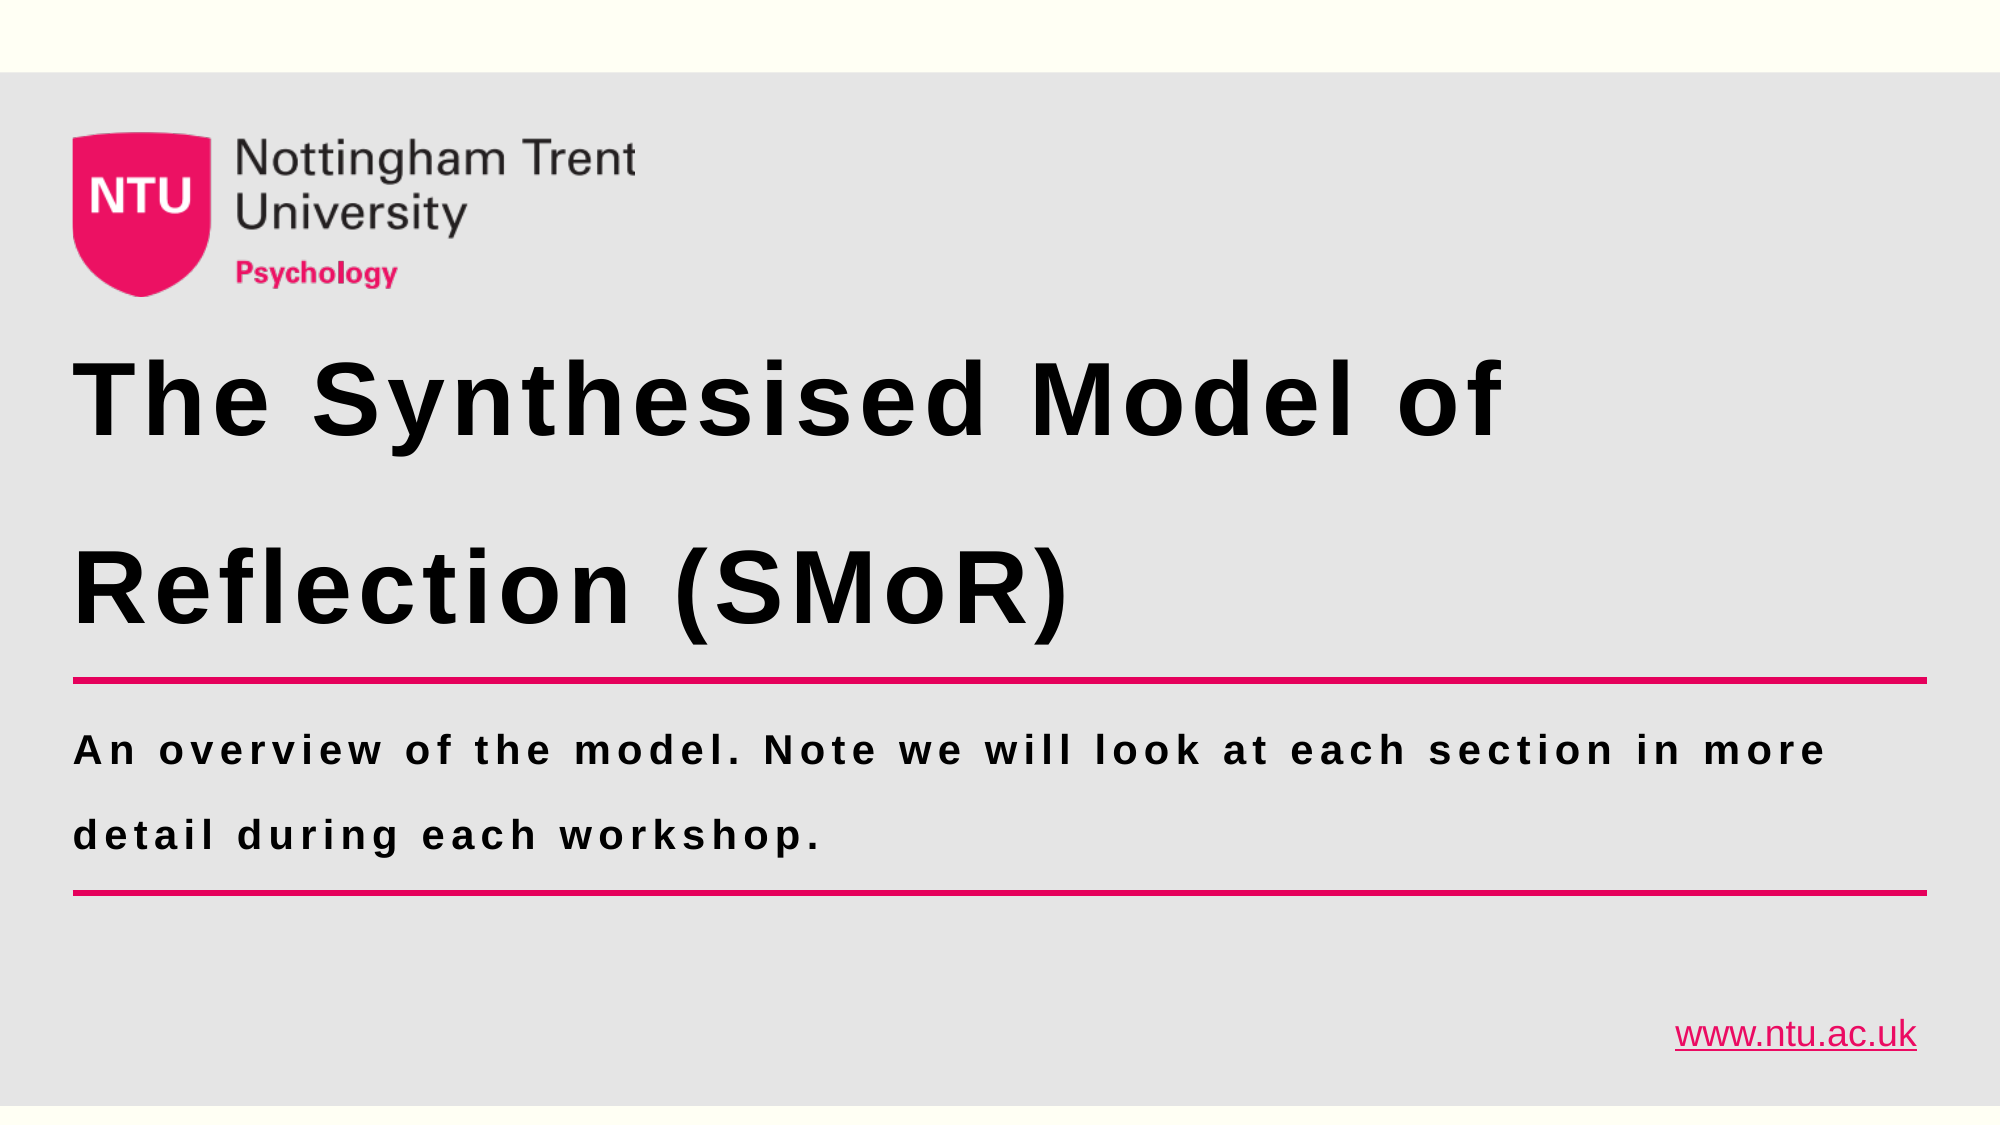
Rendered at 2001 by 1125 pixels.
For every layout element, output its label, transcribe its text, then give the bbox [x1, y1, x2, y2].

subtitle An overview of the model. Note we will look at each section in more detail during each workshop. [72, 681, 1928, 892]
title The Synthesised Model of Reflection (SMoR) [72, 348, 2000, 652]
text_box www.ntu.ac.uk [1029, 993, 1928, 1055]
subtitle An overview of the model. Note we will look at each section in more detail during each workshop. [72, 893, 1928, 1031]
